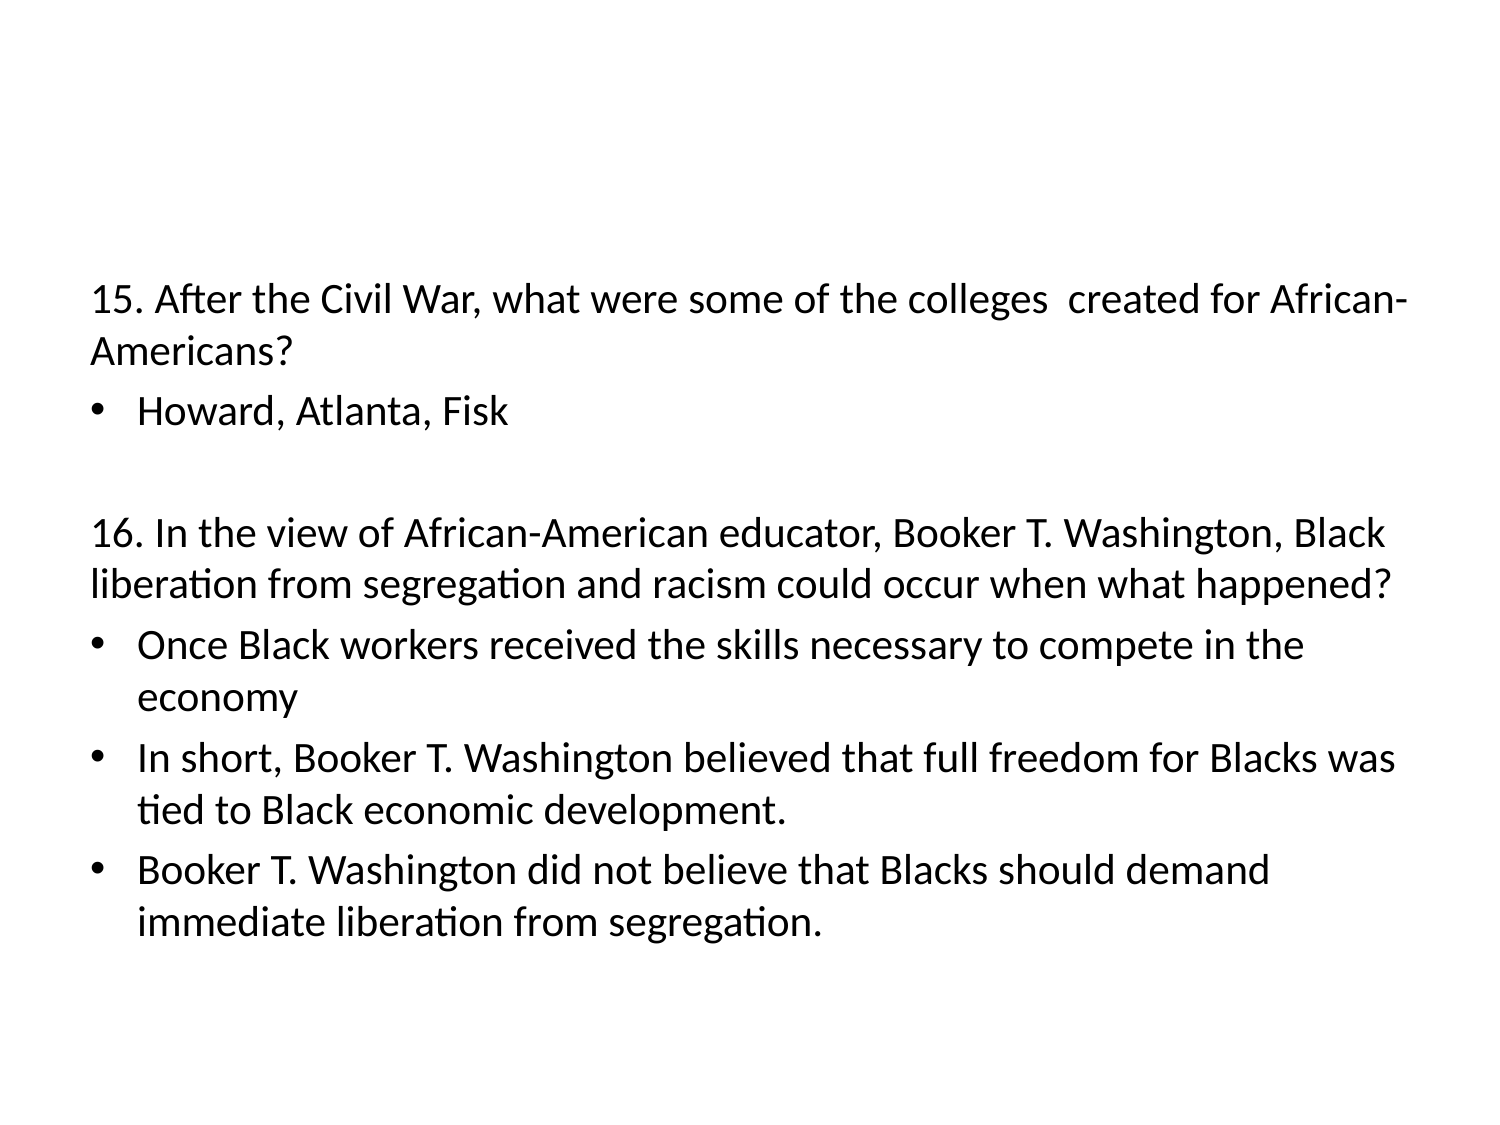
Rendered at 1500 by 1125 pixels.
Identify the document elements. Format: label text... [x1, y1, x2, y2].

list 15. After the Civil War, what were some of the colleges created for African-Americans? Howard, Atlanta, Fisk 16. In the view of African-American educator, Booker T. Washington, Black liberation from segregation and racism could occur when what happened? Once Black workers received the skills necessary to compete in the economy In short, Booker T. Washington believed that full freedom for Blacks was tied to Black economic development. Booker T. Washington did not believe that Blacks should demand immediate liberation from segregation. [75, 262, 1425, 1005]
